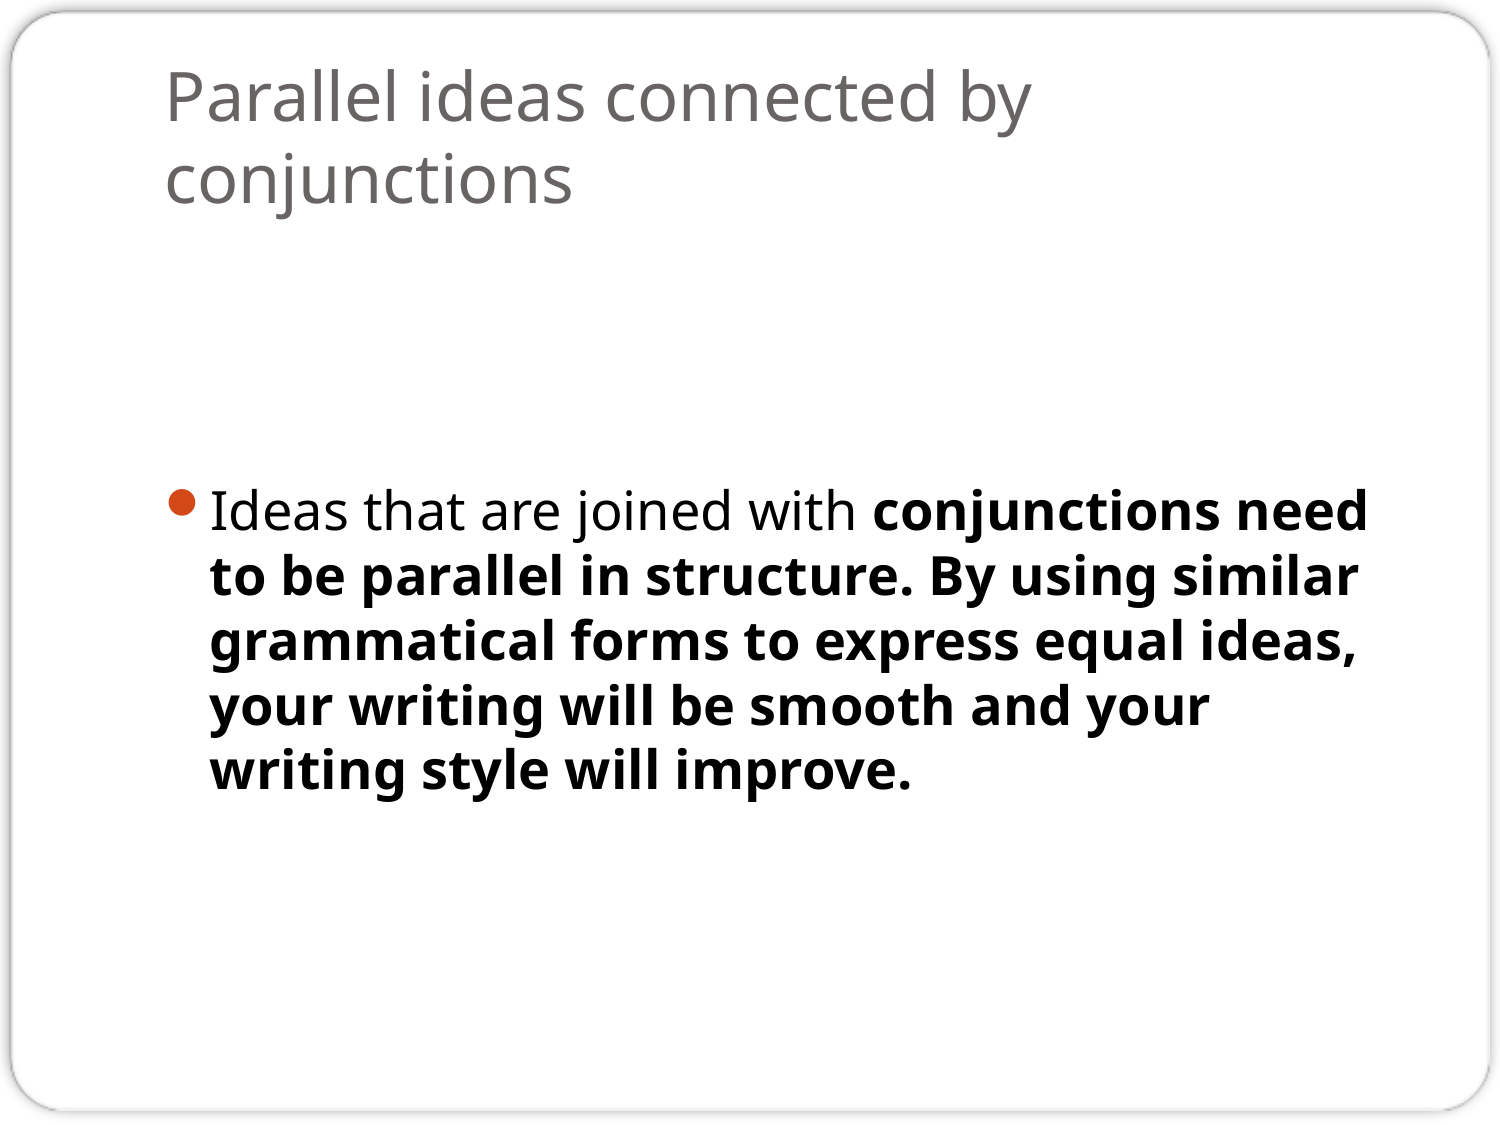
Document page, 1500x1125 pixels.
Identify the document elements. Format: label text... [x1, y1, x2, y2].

list Ideas that are joined with conjunctions need to be parallel in structure. By using similar grammatical forms to express equal ideas, your writing will be smooth and your writing style will improve. [150, 237, 1425, 988]
title Parallel ideas connected by conjunctions [150, 45, 1425, 233]
